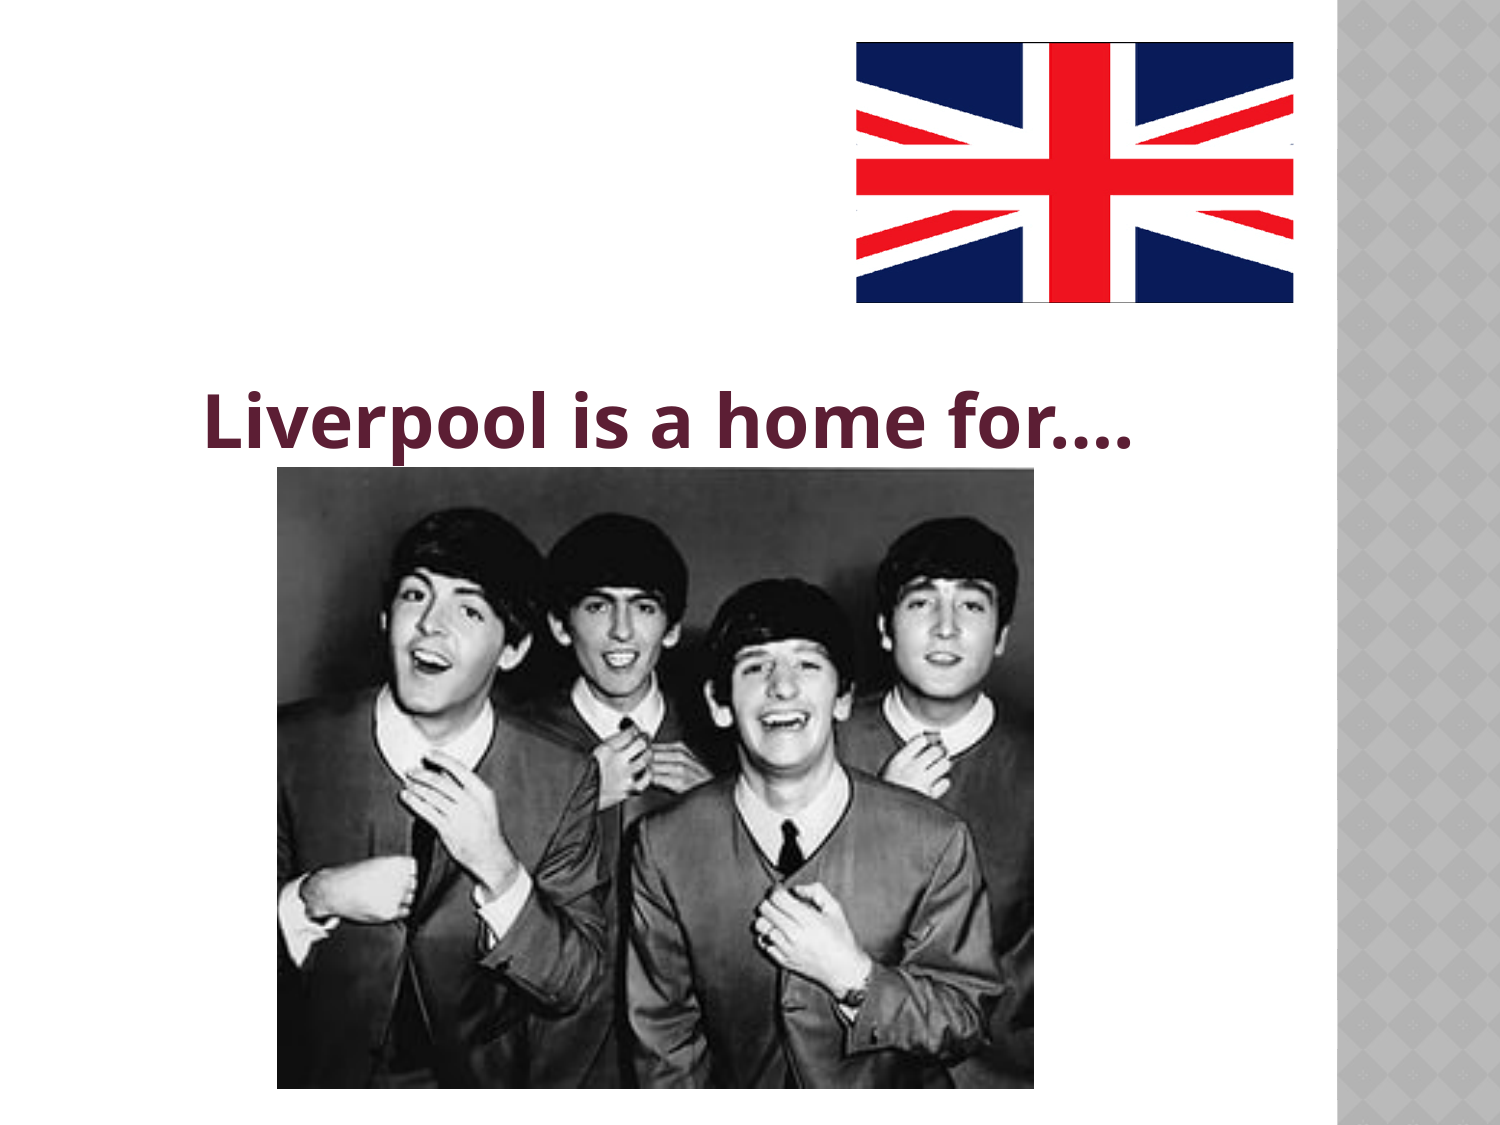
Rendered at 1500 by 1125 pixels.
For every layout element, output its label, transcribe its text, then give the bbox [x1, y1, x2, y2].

picture [855, 42, 1294, 303]
list Liverpool is a home for…. [75, 264, 1263, 1059]
picture [277, 467, 1034, 1089]
